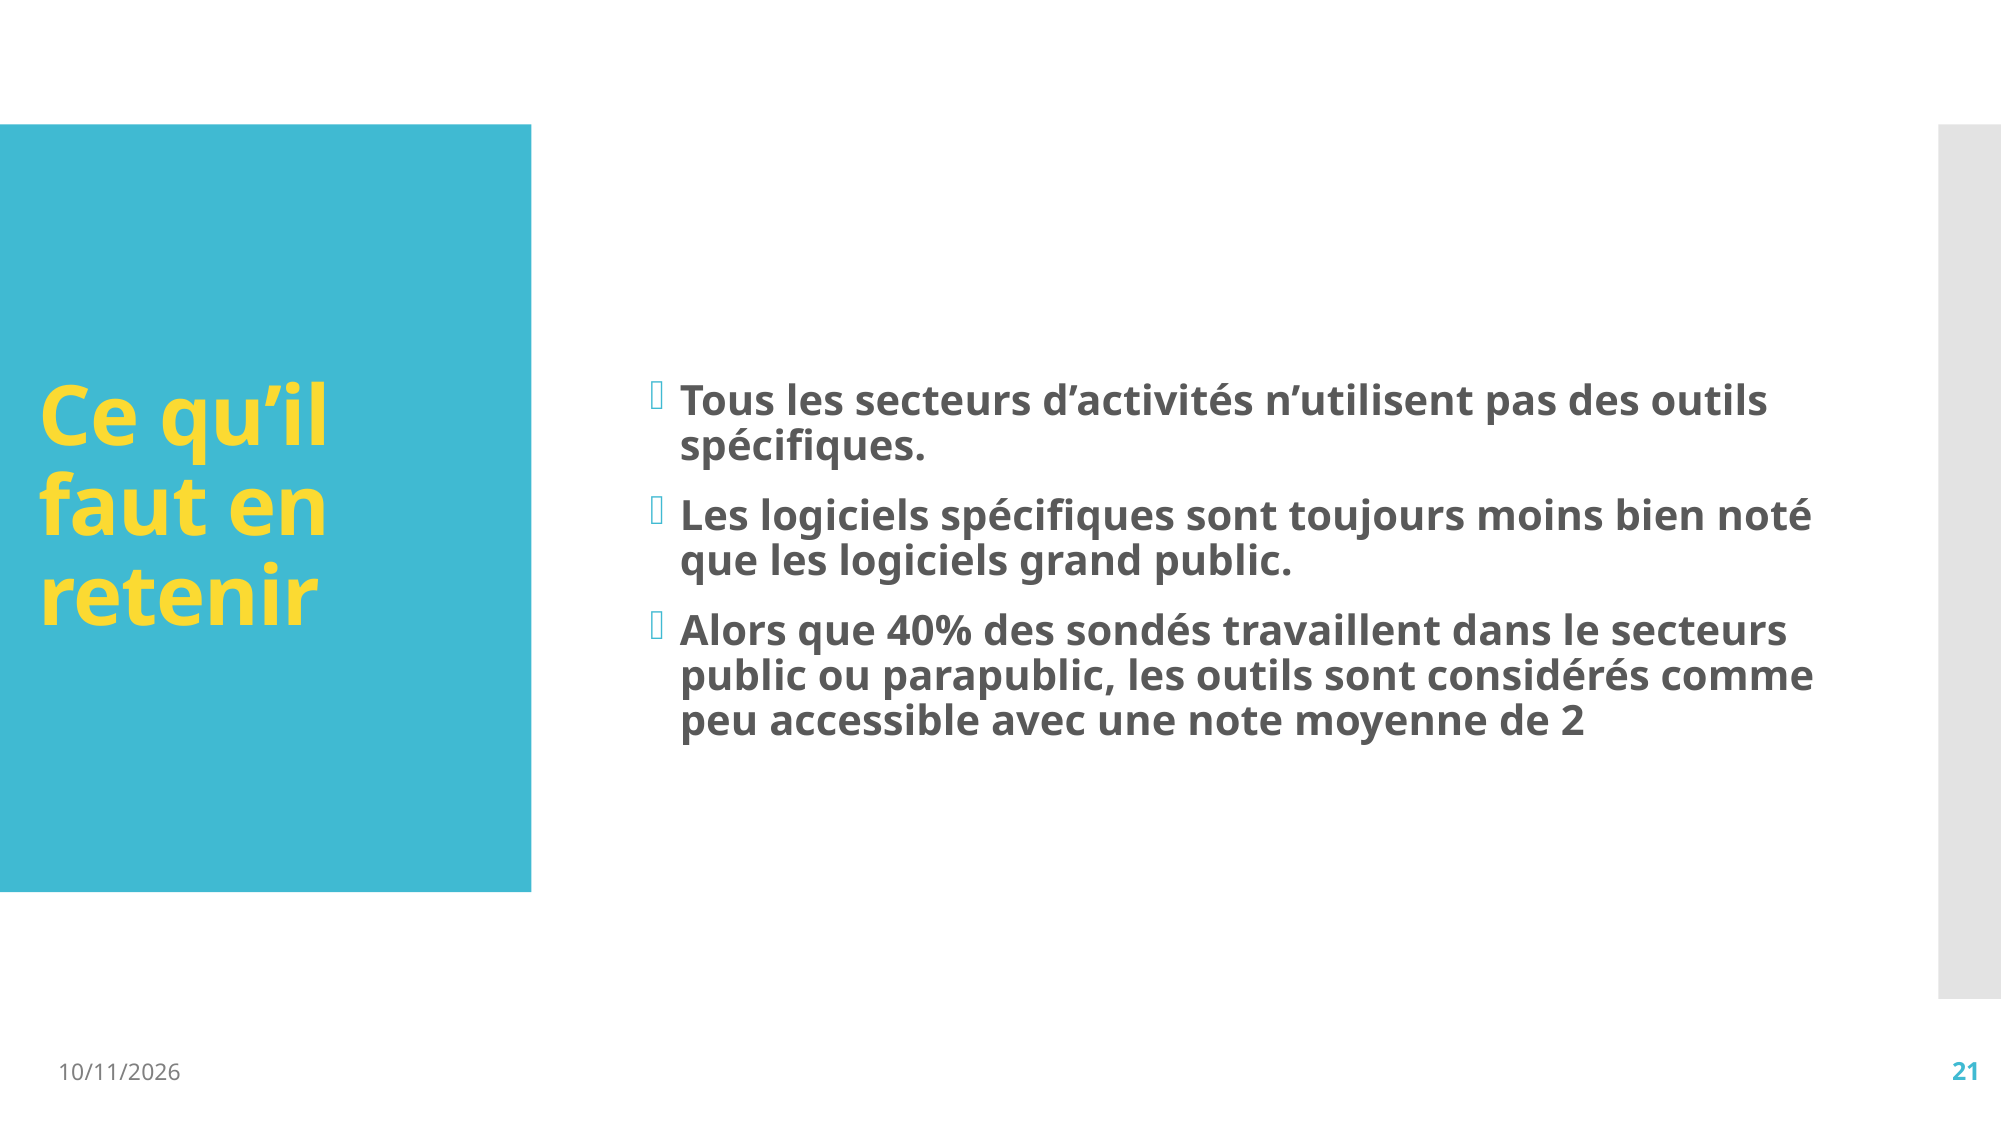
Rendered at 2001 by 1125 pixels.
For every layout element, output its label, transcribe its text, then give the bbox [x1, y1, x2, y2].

title Ce qu’il faut en retenir [23, 130, 508, 886]
slide_number 21 [1744, 1042, 1996, 1103]
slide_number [43, 1042, 493, 1103]
list Tous les secteurs d’activités n’utilisent pas des outils spécifiques. Les logiciels spécifiques sont toujours moins bien noté que les logiciels grand public. Alors que 40% des sondés travaillent dans le secteurs public ou parapublic, les outils sont considérés comme peu accessible avec une note moyenne de 2 [634, 141, 1835, 982]
